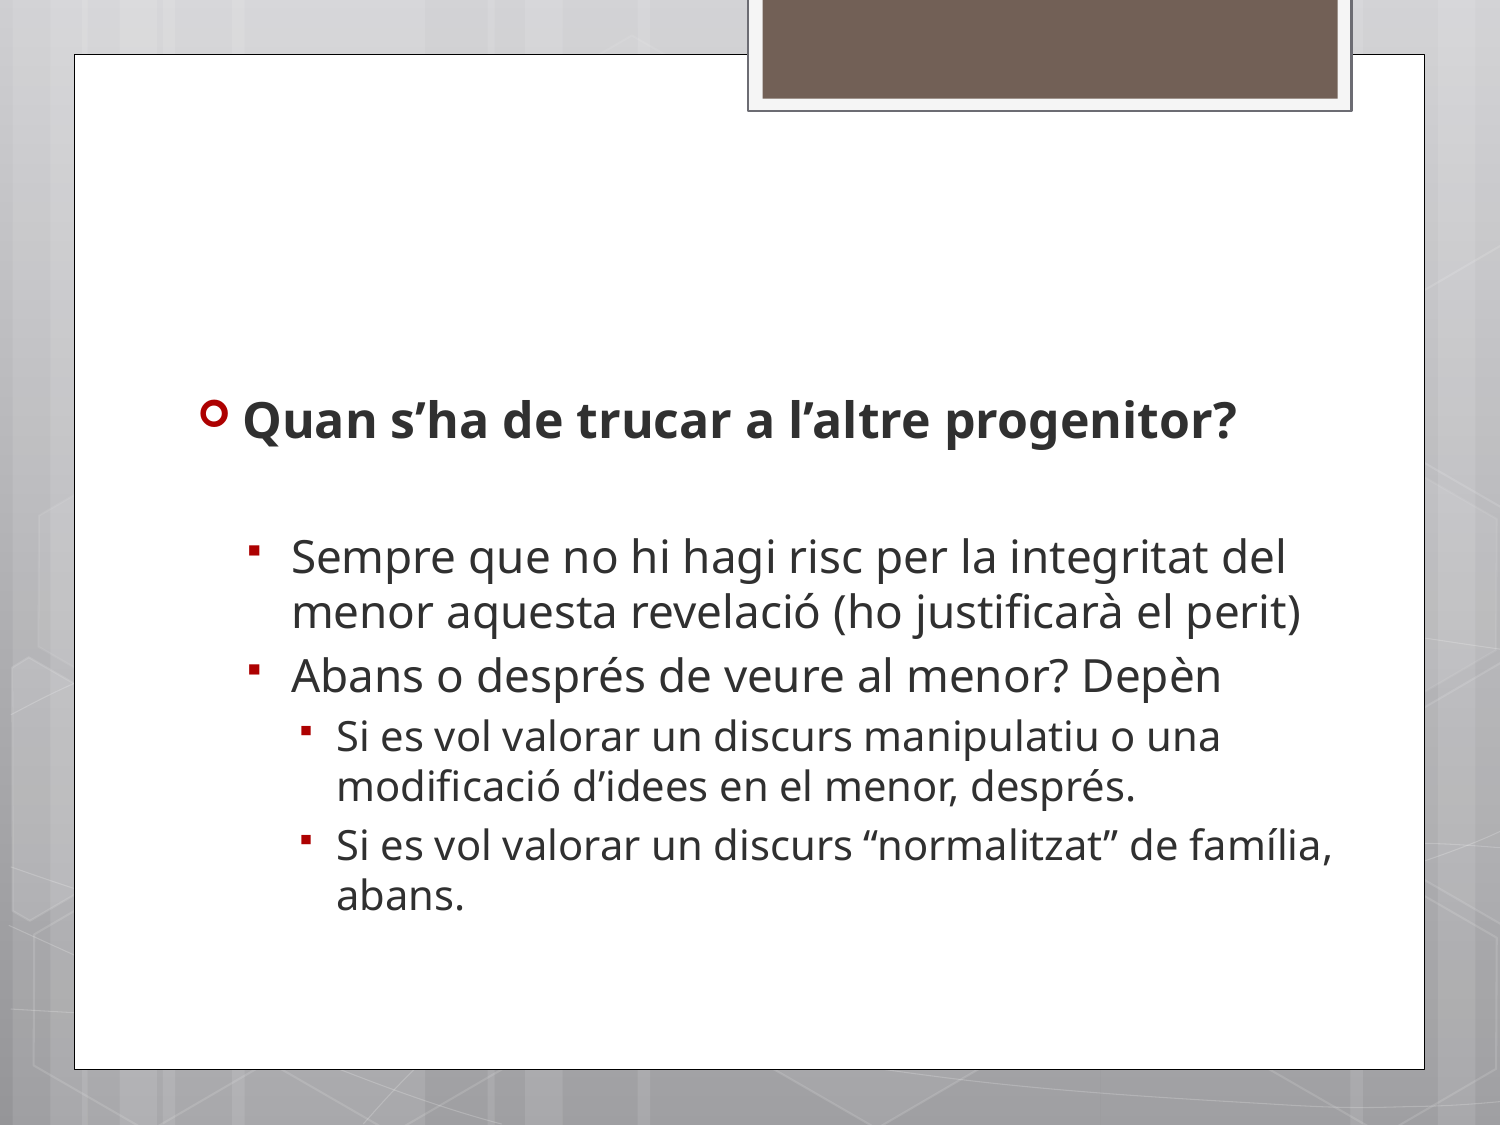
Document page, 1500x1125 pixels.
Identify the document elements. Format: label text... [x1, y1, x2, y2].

list Quan s’ha de trucar a l’altre progenitor? Sempre que no hi hagi risc per la integritat del menor aquesta revelació (ho justificarà el perit) Abans o després de veure al menor? Depèn Si es vol valorar un discurs manipulatiu o una modificació d’idees en el menor, després. Si es vol valorar un discurs “normalitzat” de família, abans. [171, 381, 1377, 957]
